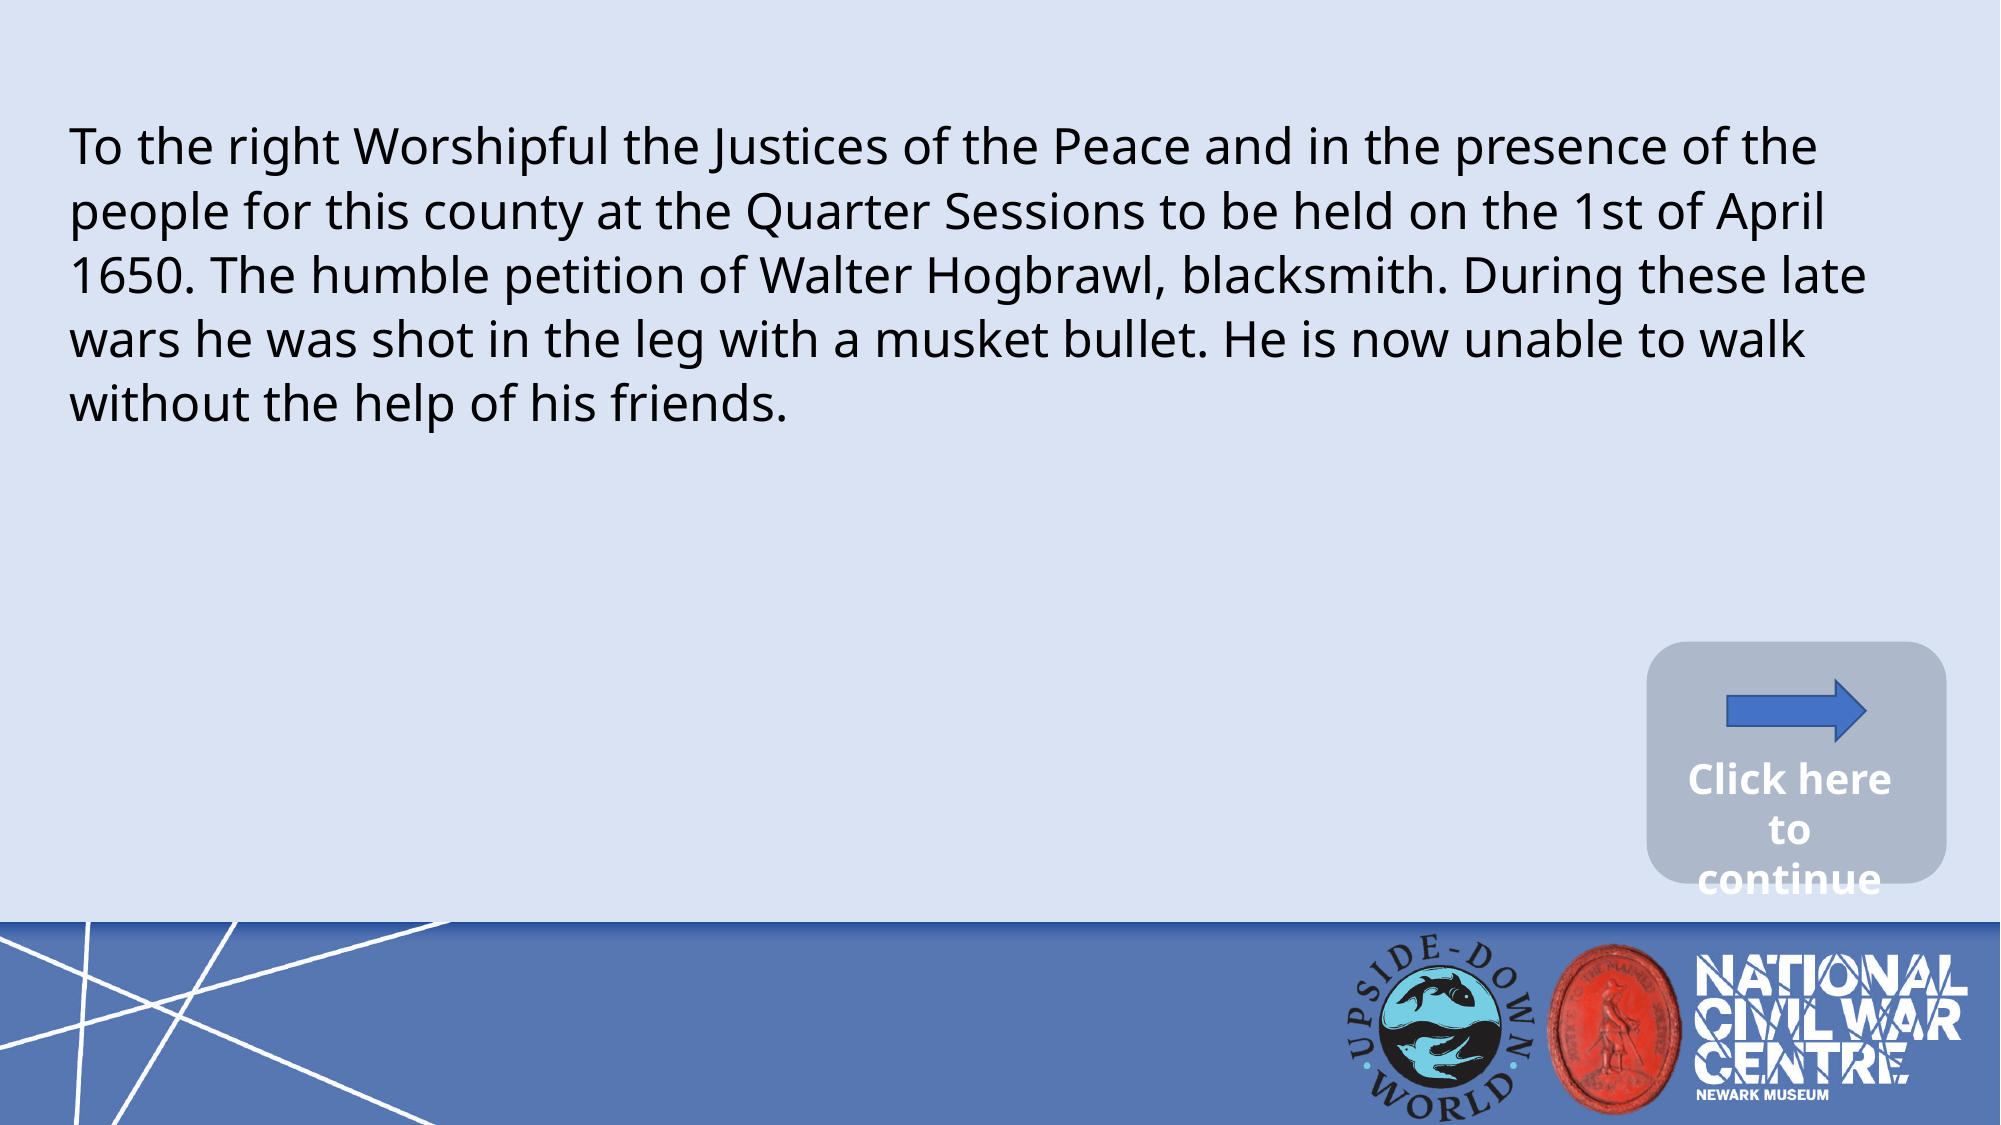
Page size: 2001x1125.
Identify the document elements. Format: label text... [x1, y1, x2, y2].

picture [0, 922, 2000, 1125]
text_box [1646, 641, 1947, 884]
text_box [1622, 616, 1970, 901]
text_box To the right Worshipful the Justices of the Peace and in the presence of the people for this county at the Quarter Sessions to be held on the 1st of April 1650. The humble petition of Walter Hogbrawl, blacksmith. During these late wars he was shot in the leg with a musket bullet. He is now unable to walk without the help of his friends. [54, 38, 1969, 440]
